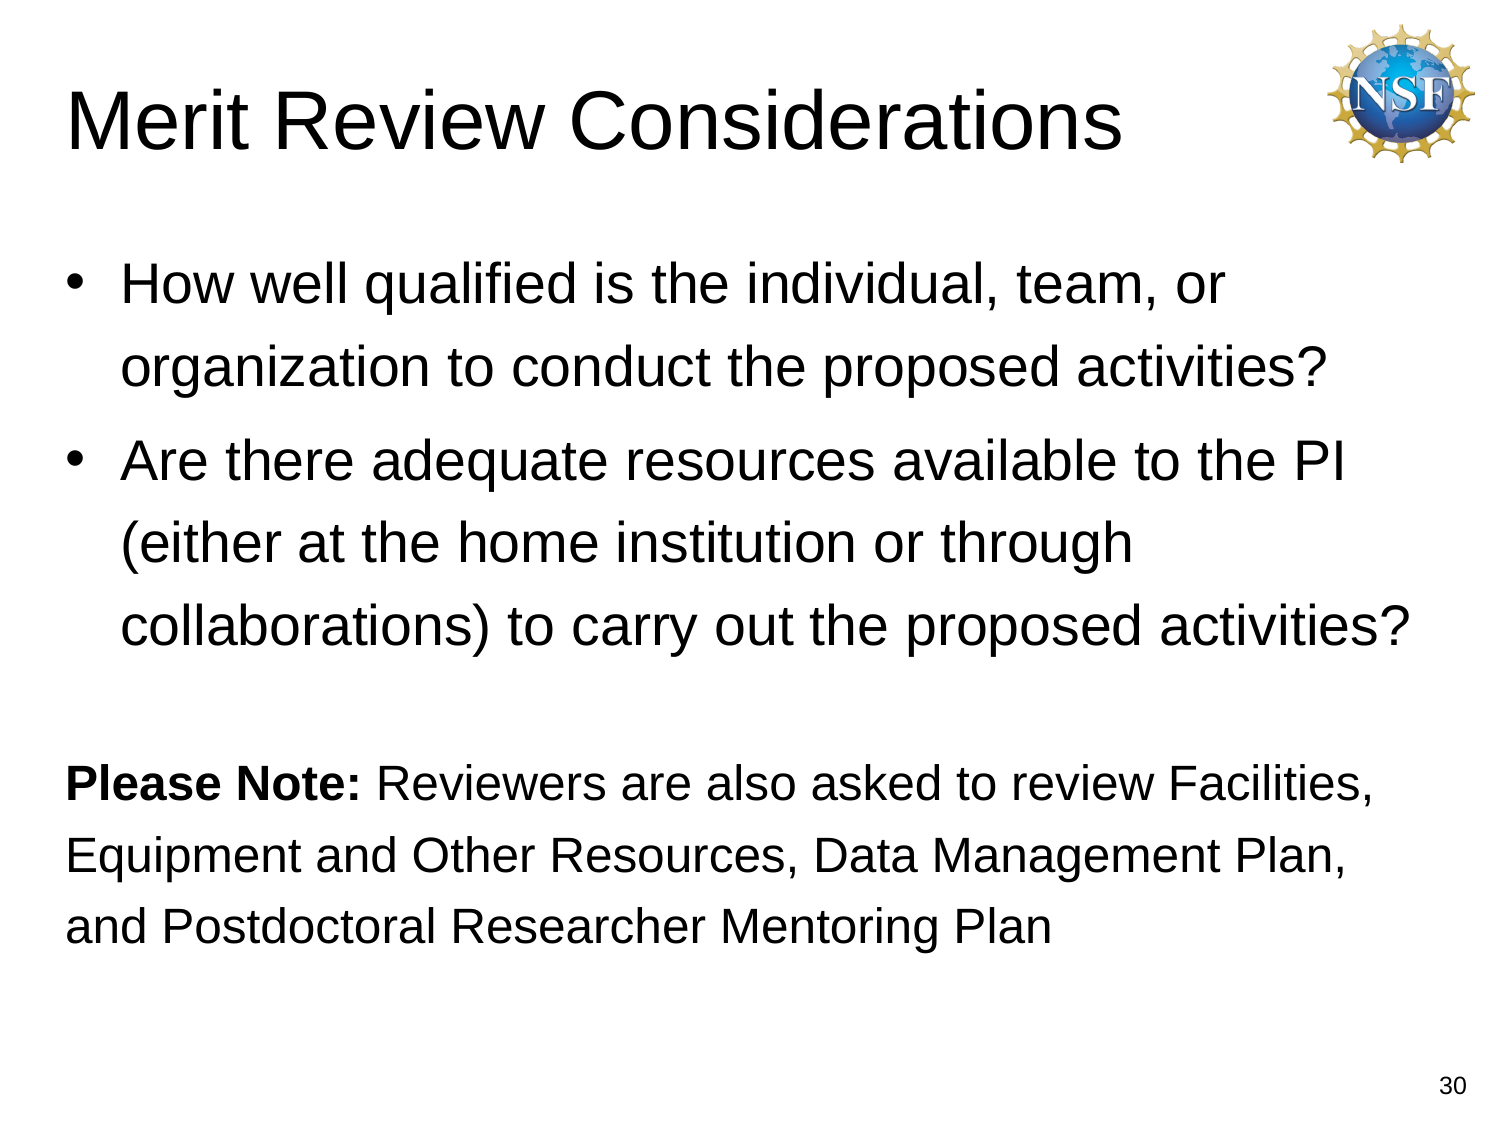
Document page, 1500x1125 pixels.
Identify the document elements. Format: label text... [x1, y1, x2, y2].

list How well qualified is the individual, team, or organization to conduct the proposed activities? Are there adequate resources available to the PI (either at the home institution or through collaborations) to carry out the proposed activities? Please Note: Reviewers are also asked to review Facilities, Equipment and Other Resources, Data Management Plan, and Postdoctoral Researcher Mentoring Plan [50, 224, 1450, 1050]
picture [1327, 24, 1475, 163]
title Merit Review Considerations [50, 45, 1288, 188]
